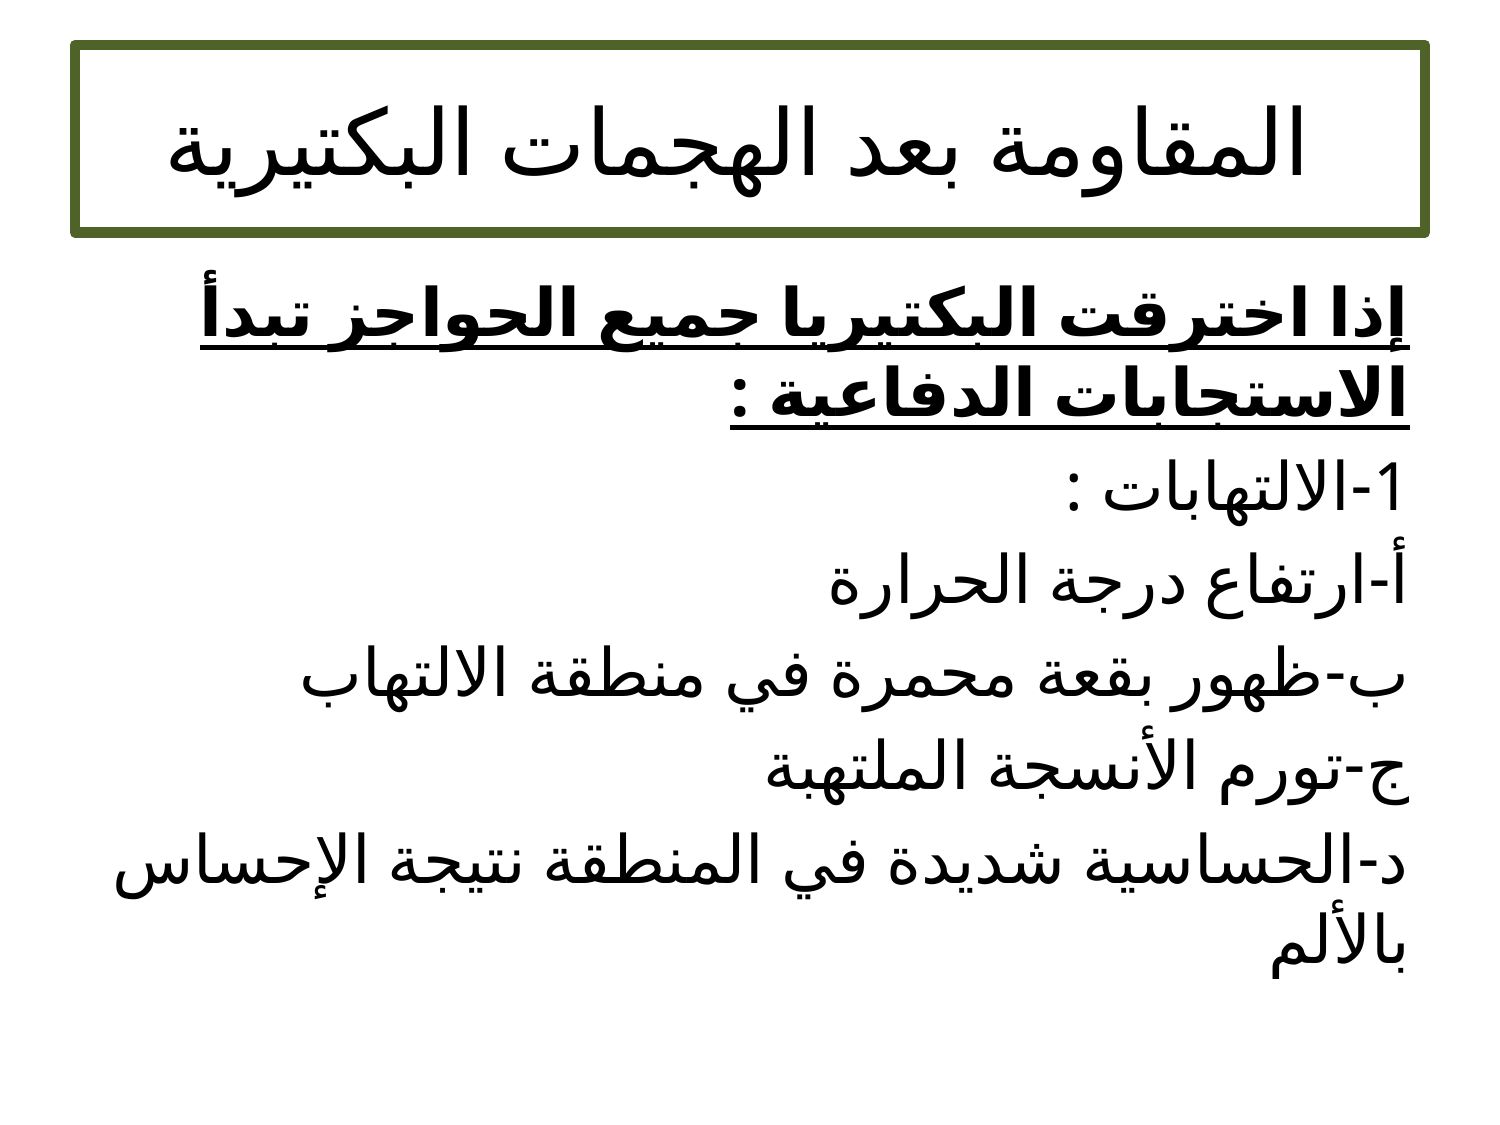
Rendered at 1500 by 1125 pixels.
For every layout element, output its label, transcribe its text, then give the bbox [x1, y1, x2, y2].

title المقاومة بعد الهجمات البكتيرية [75, 45, 1425, 233]
list إذا اخترقت البكتيريا جميع الحواجز تبدأ الاستجابات الدفاعية : 1-الالتهابات : أ-ارتفاع درجة الحرارة ب-ظهور بقعة محمرة في منطقة الالتهاب ج-تورم الأنسجة الملتهبة د-الحساسية شديدة في المنطقة نتيجة الإحساس بالألم [75, 262, 1425, 1005]
